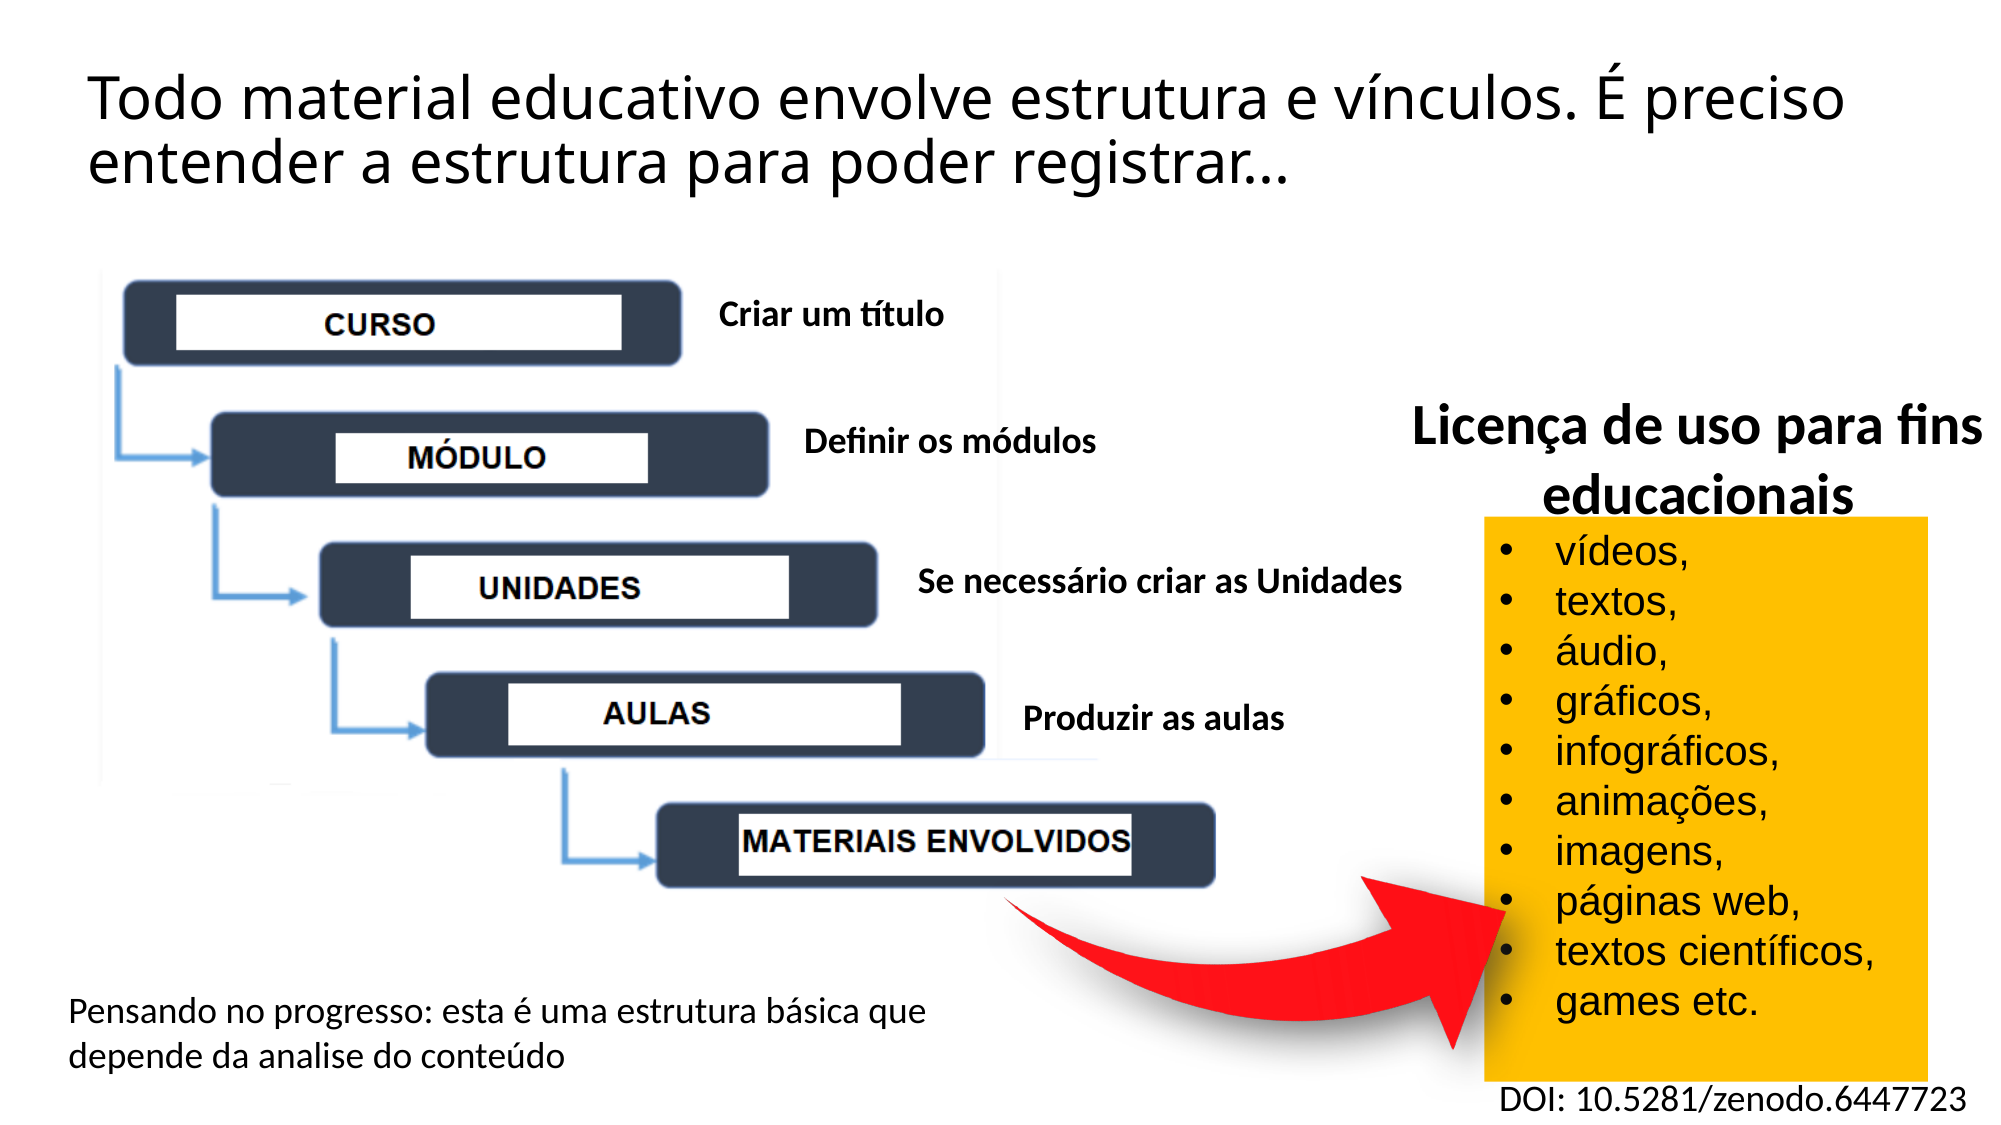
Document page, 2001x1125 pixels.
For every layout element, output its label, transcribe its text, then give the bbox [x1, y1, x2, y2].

text_box Pensando no progresso: esta é uma estrutura básica que depende da analise do conteúdo [53, 978, 1071, 1084]
picture [71, 258, 1535, 1125]
text_box Produzir as aulas [1220, 685, 1430, 746]
text_box Licença de uso para fins educacionais [1397, 378, 2000, 534]
title Todo material educativo envolve estrutura e vínculos. É preciso entender a estrutura para poder registrar... [71, 59, 1928, 277]
text_box Se necessário criar as Unidades [1220, 549, 1455, 609]
text_box DOI: 10.5281/zenodo.6447723 [1484, 1066, 2000, 1125]
text_box vídeos, textos, áudio, gráficos, infográficos, animações, imagens, páginas web, textos científicos, games etc. [1484, 534, 1928, 1066]
